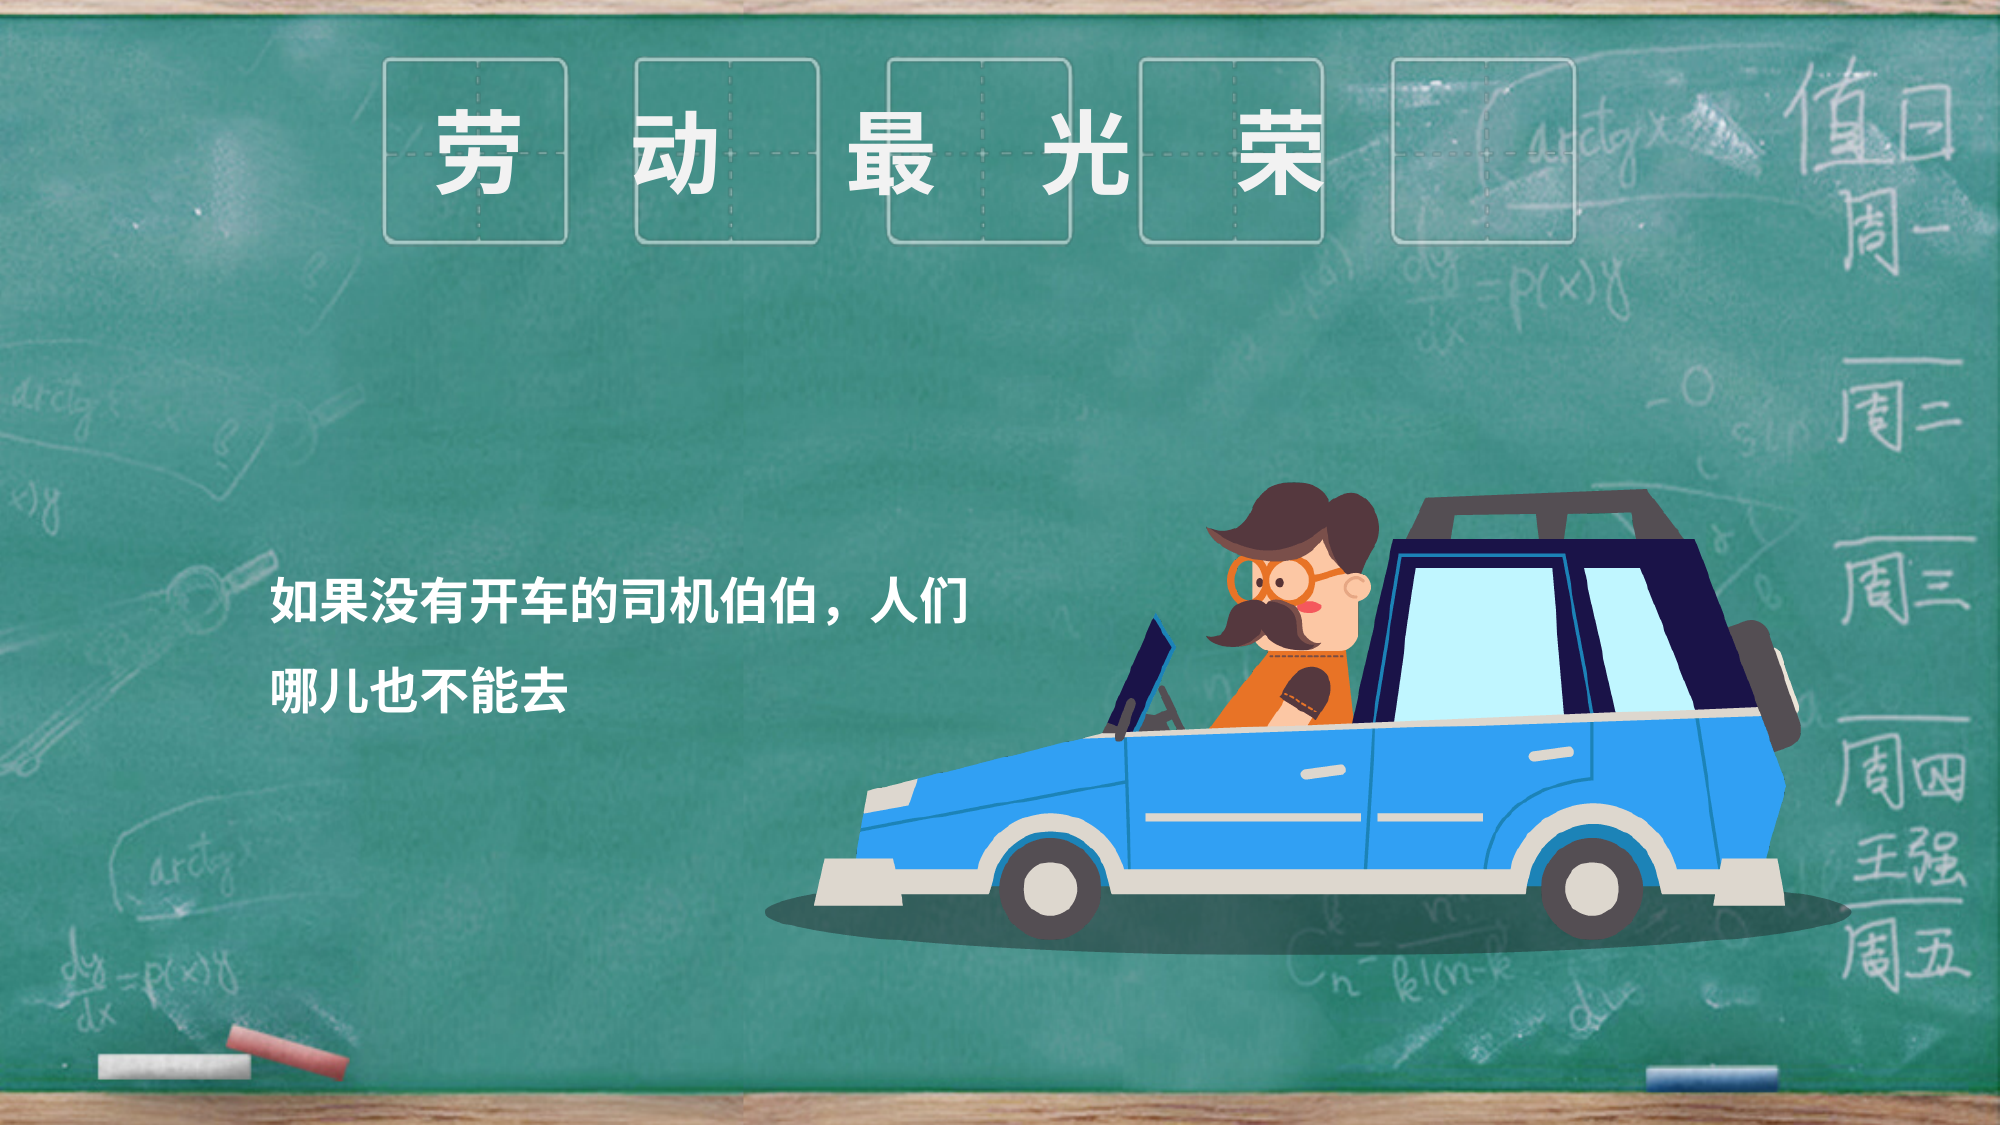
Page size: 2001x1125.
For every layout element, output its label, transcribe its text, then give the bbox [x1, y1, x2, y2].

text_box 如果没有开车的司机伯伯，人们哪儿也不能去 [253, 413, 735, 847]
picture [0, 0, 2000, 1125]
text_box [380, 56, 1683, 247]
